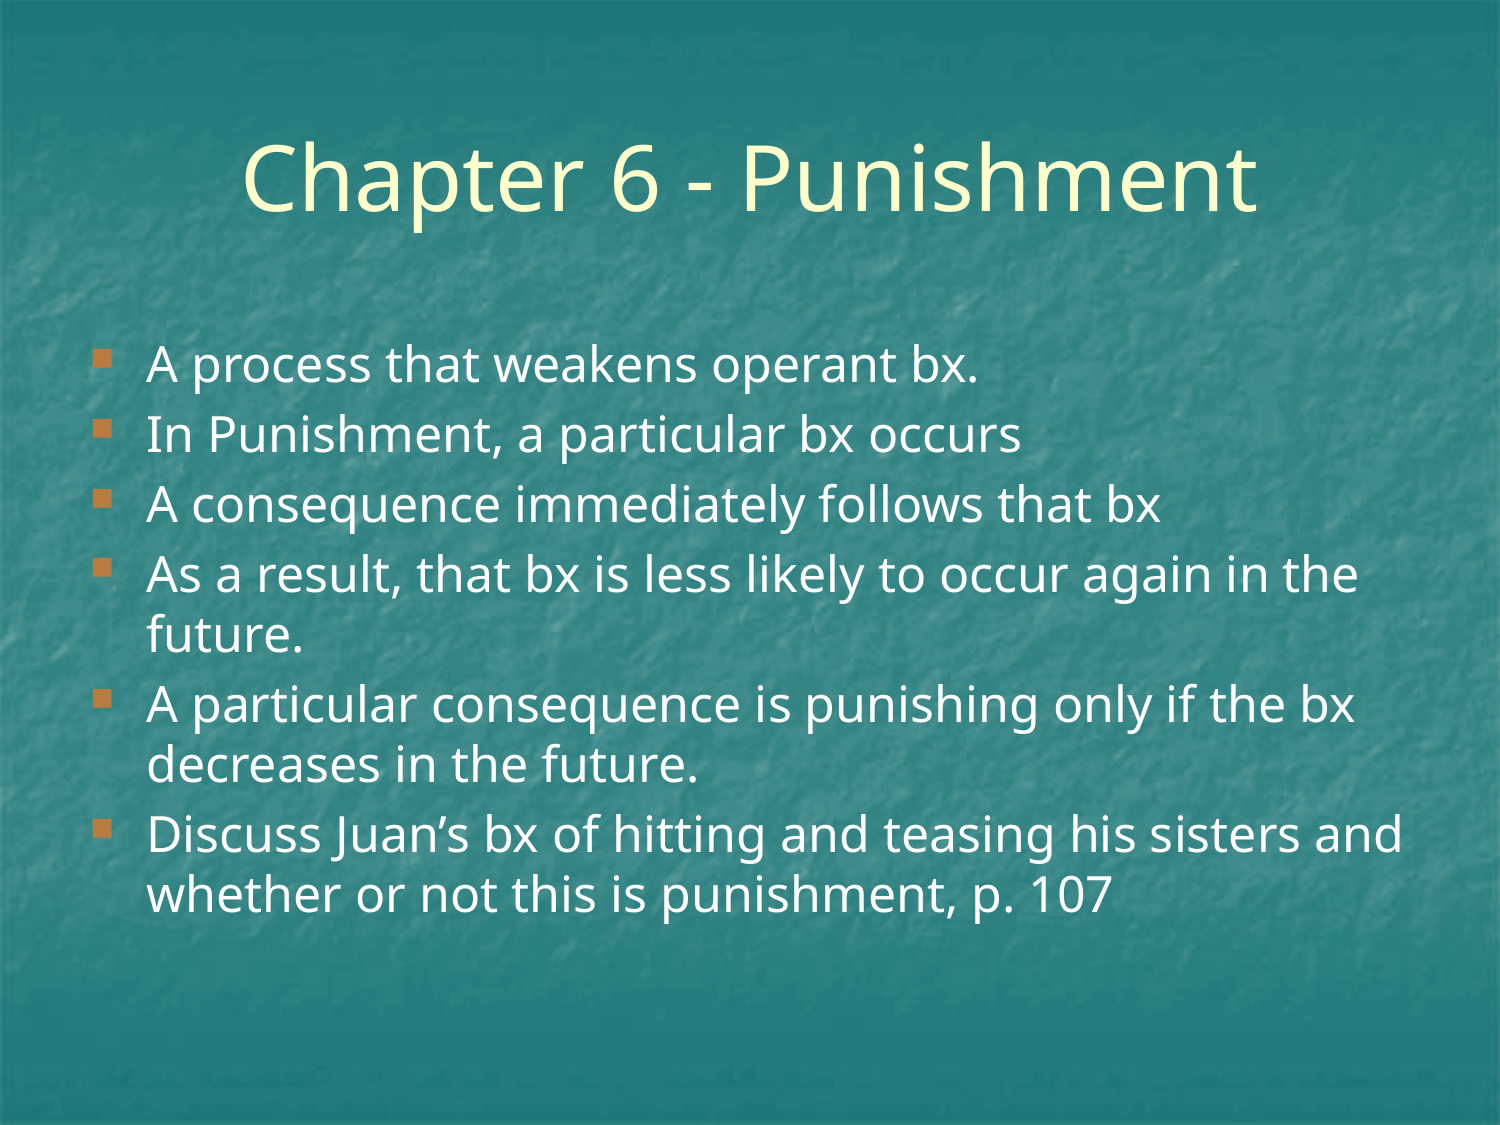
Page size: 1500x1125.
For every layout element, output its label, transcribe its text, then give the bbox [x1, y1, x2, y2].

list A process that weakens operant bx. In Punishment, a particular bx occurs A consequence immediately follows that bx As a result, that bx is less likely to occur again in the future. A particular consequence is punishing only if the bx decreases in the future. Discuss Juan’s bx of hitting and teasing his sisters and whether or not this is punishment, p. 107 [74, 324, 1426, 1001]
title Chapter 6 - Punishment [74, 62, 1426, 288]
